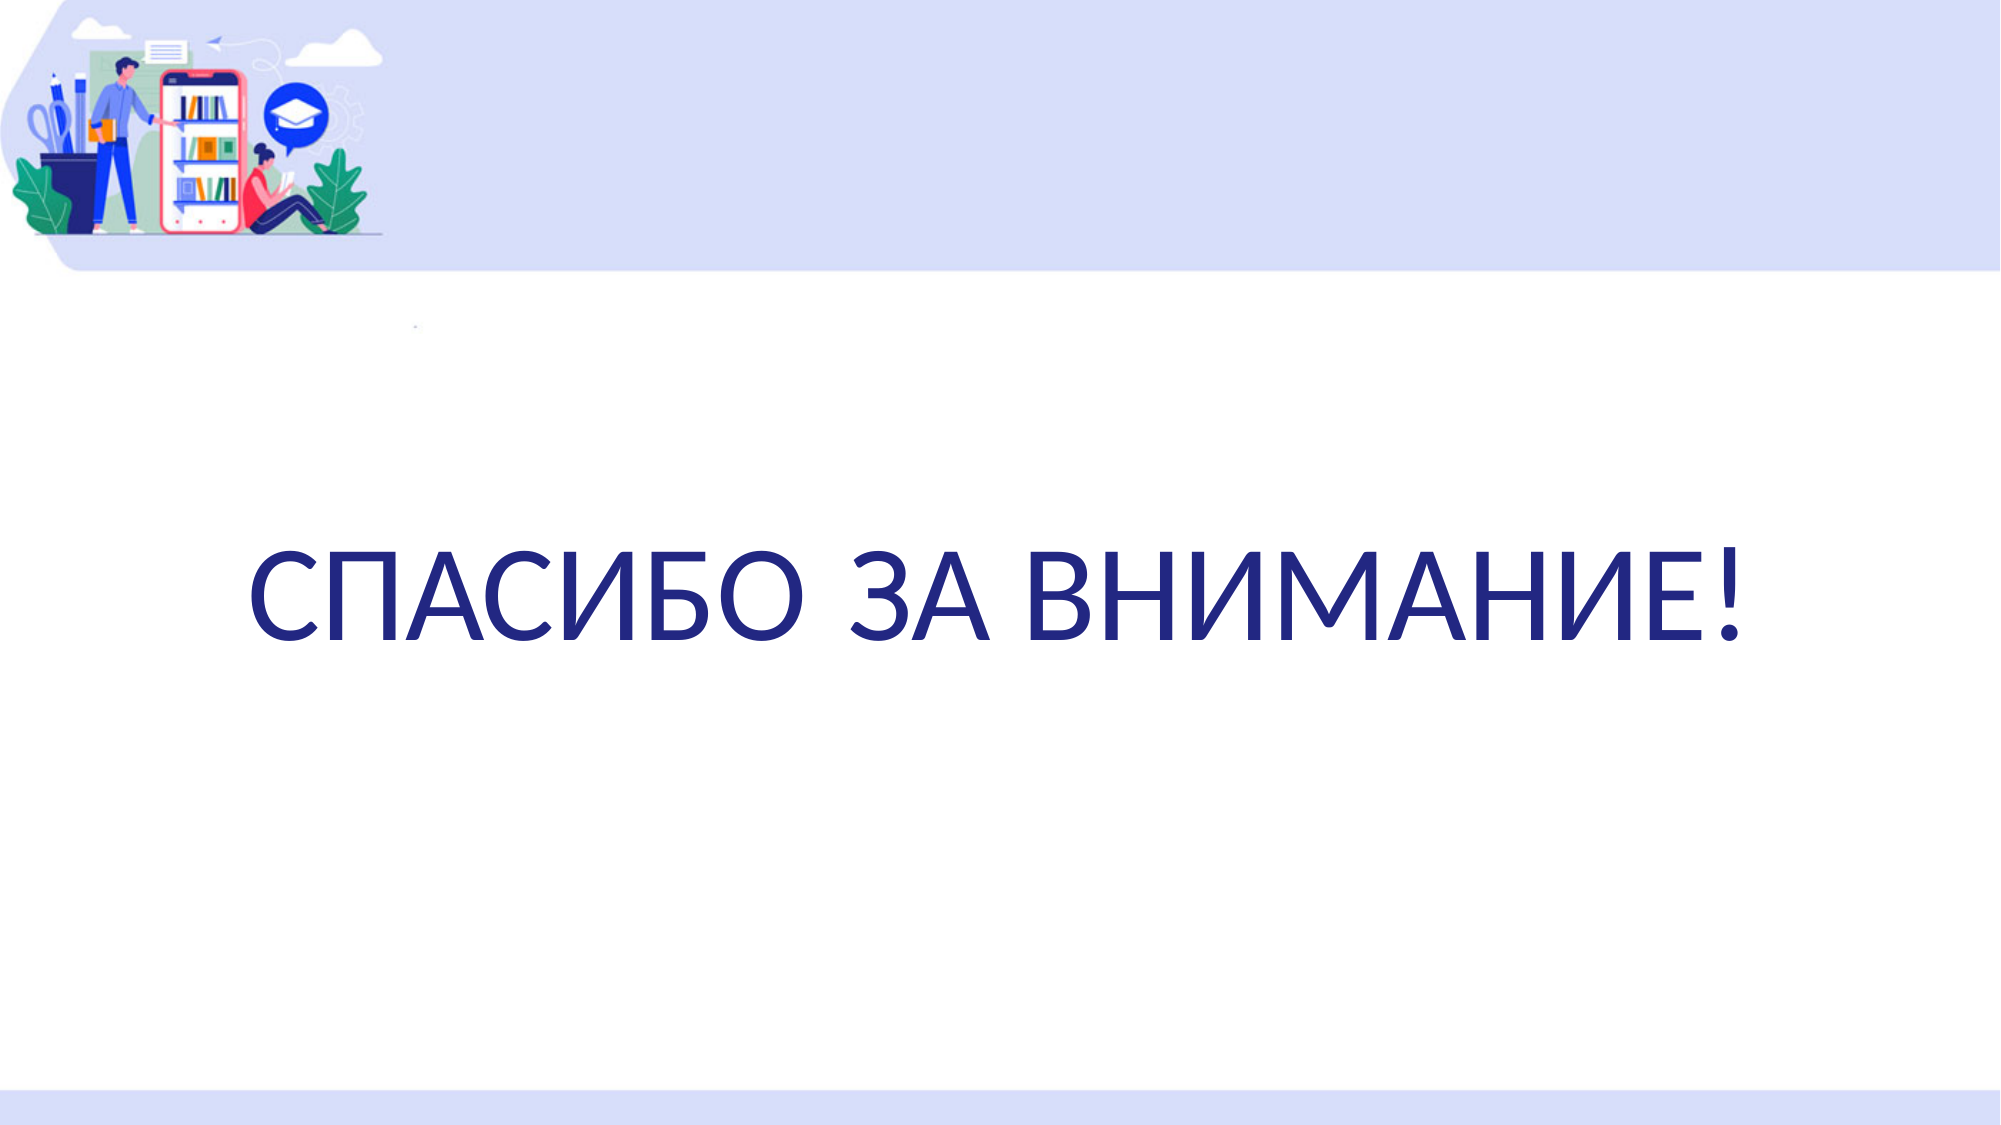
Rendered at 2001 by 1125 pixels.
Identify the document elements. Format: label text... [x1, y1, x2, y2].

text_box СПАСИБО ЗА ВНИМАНИЕ! [232, 496, 1769, 676]
picture [0, 0, 2001, 1125]
